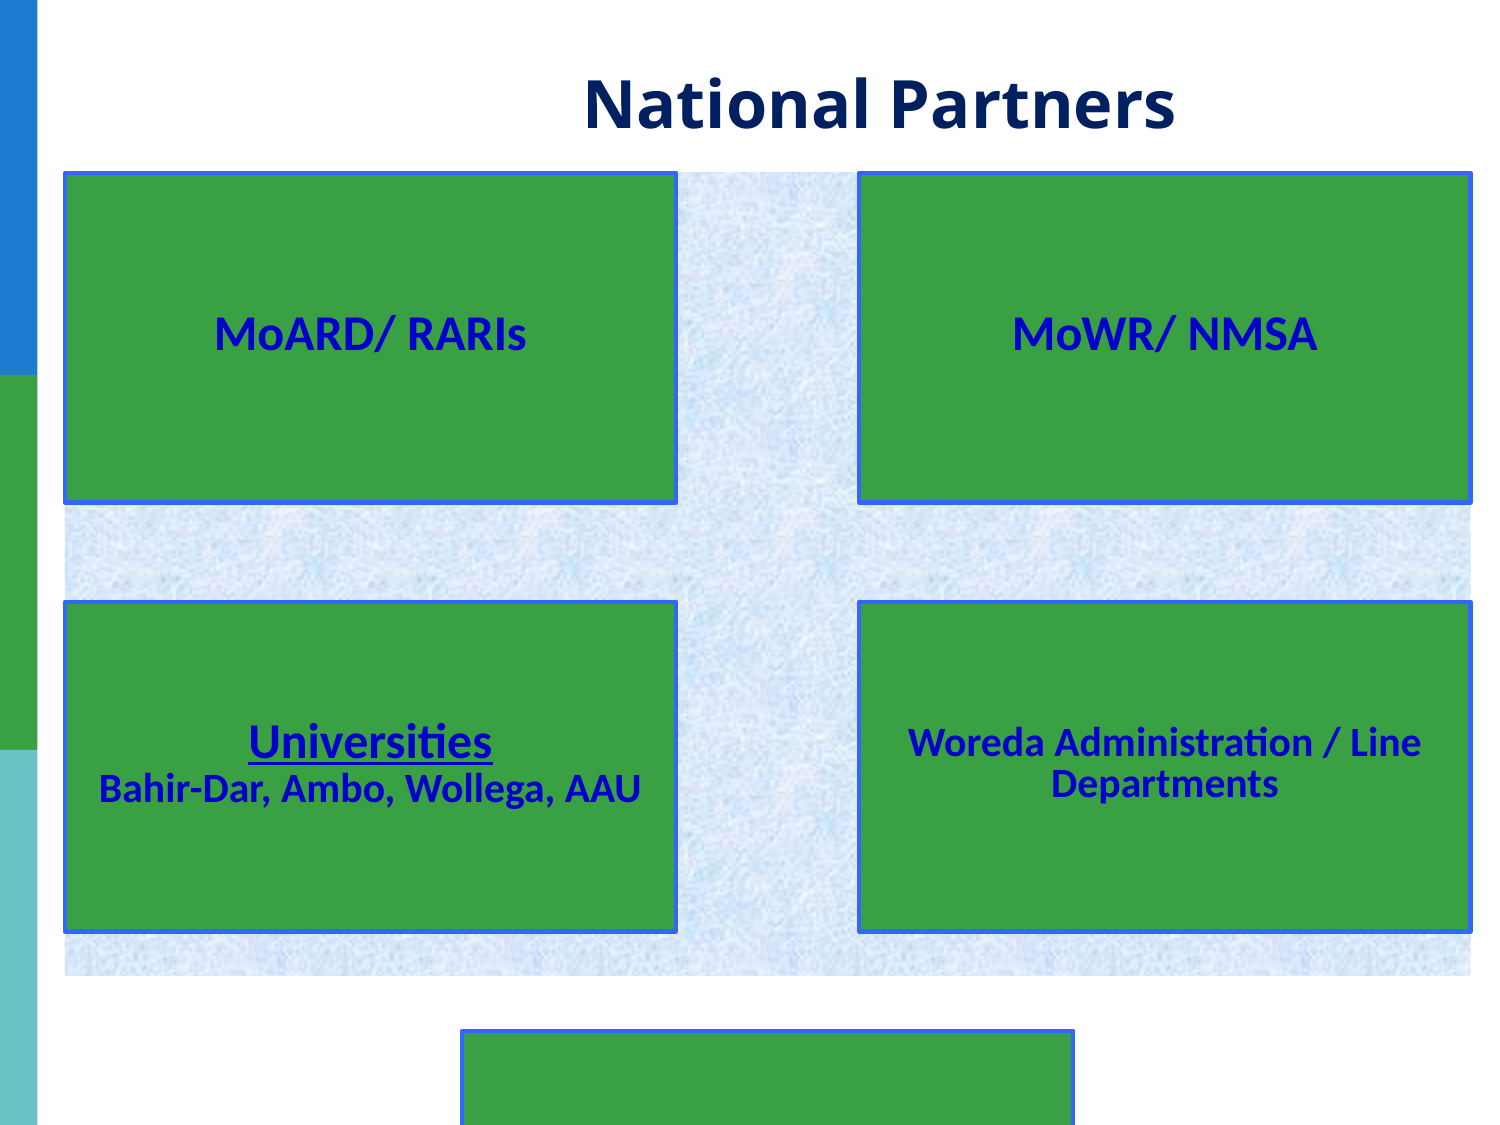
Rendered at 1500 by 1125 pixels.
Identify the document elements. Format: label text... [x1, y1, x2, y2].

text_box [64, 172, 1471, 977]
text_box National Partners [324, 54, 1436, 150]
